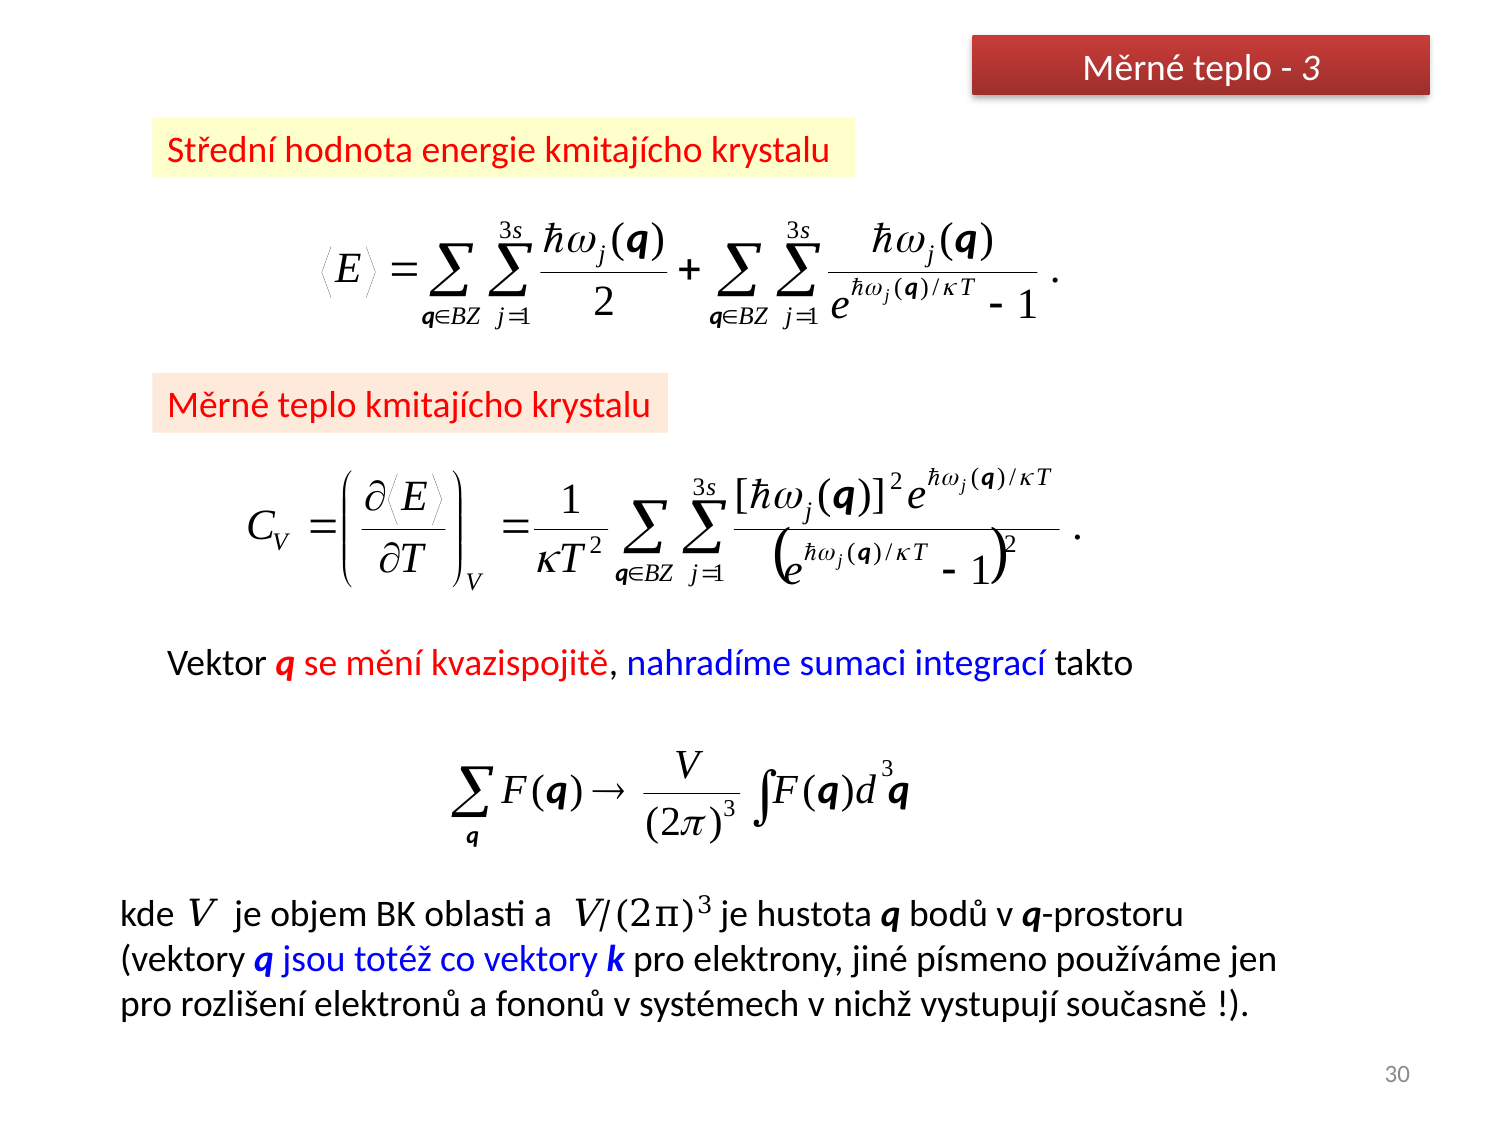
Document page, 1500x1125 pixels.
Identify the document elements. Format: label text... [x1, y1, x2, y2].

slide_number 30 [1074, 1042, 1425, 1103]
text_box Vektor q se mění kvazispojitě, nahradíme sumaci integrací takto [152, 630, 1254, 691]
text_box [314, 210, 1067, 338]
text_box Měrné teplo - 3 [972, 35, 1430, 95]
text_box Střední hodnota energie kmitajícho krystalu [152, 117, 856, 177]
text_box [240, 456, 1091, 602]
text_box kde V je objem BK oblasti a V/(2π)3 je hustota q bodů v q-prostoru (vektory q jsou totéž co vektory k pro elektrony, jiné písmeno používáme jen pro rozlišení elektronů a fononů v systémech v nichž vystupují současně !). [105, 876, 1325, 1032]
text_box Měrné teplo kmitajícho krystalu [152, 372, 668, 433]
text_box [445, 737, 918, 856]
